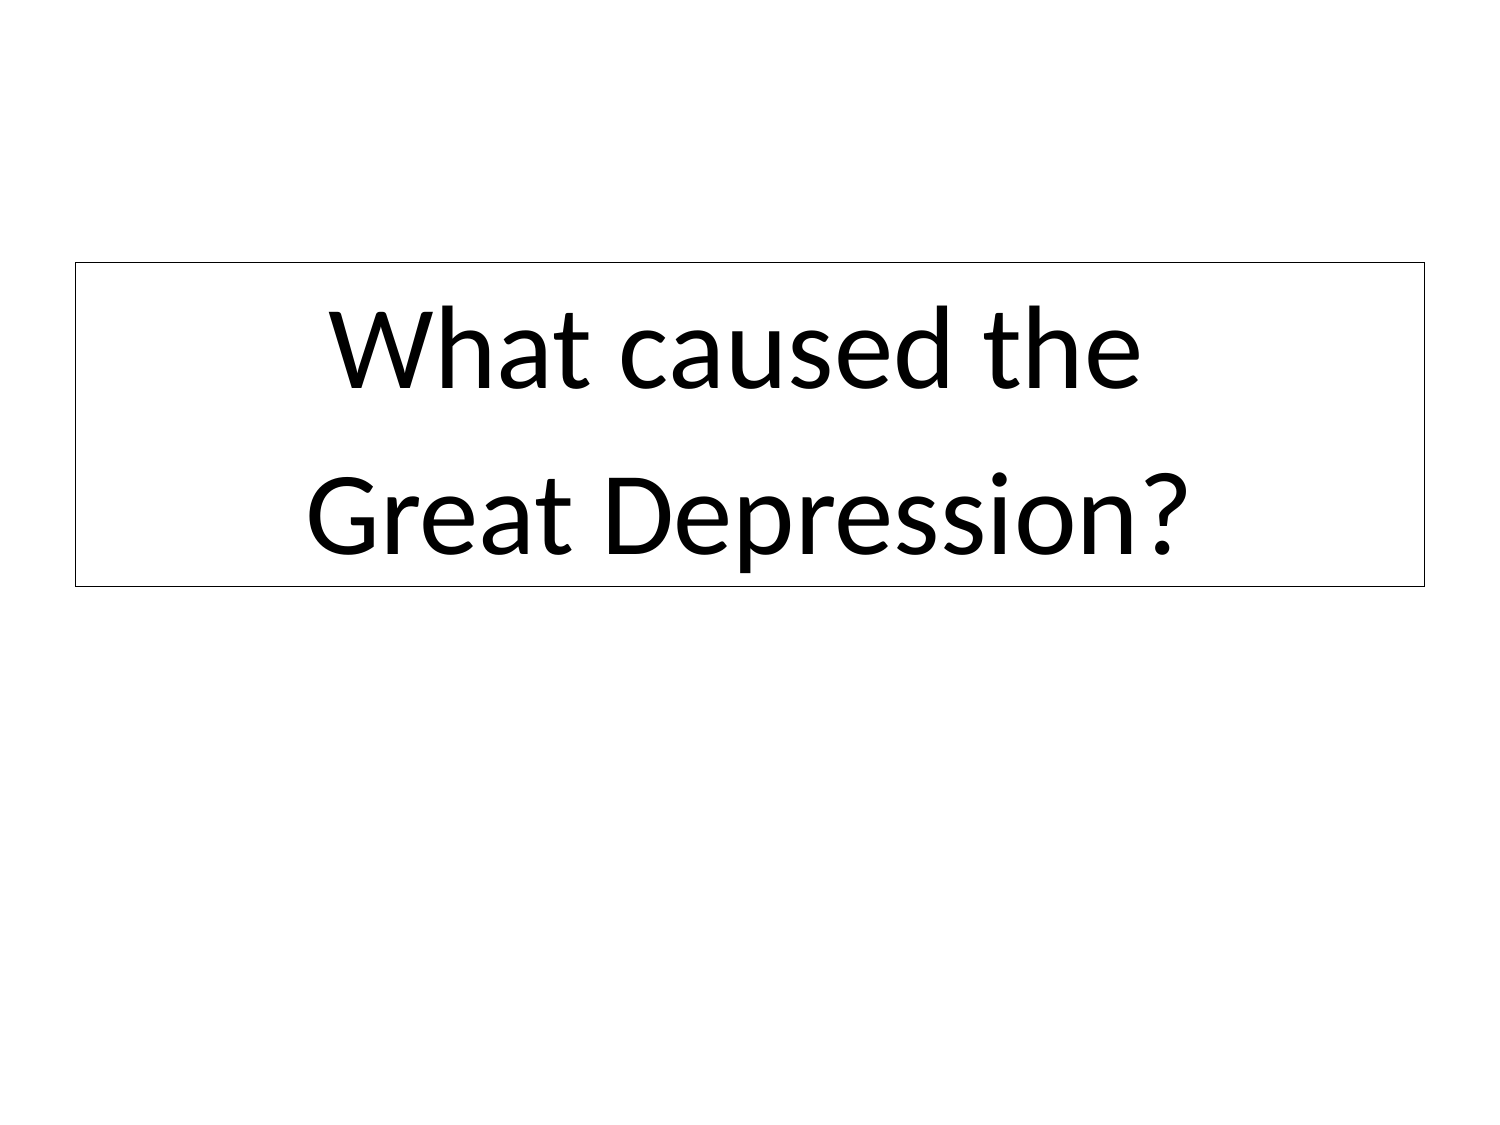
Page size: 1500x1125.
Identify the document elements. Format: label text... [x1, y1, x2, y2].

list What caused the Great Depression? [75, 262, 1425, 587]
